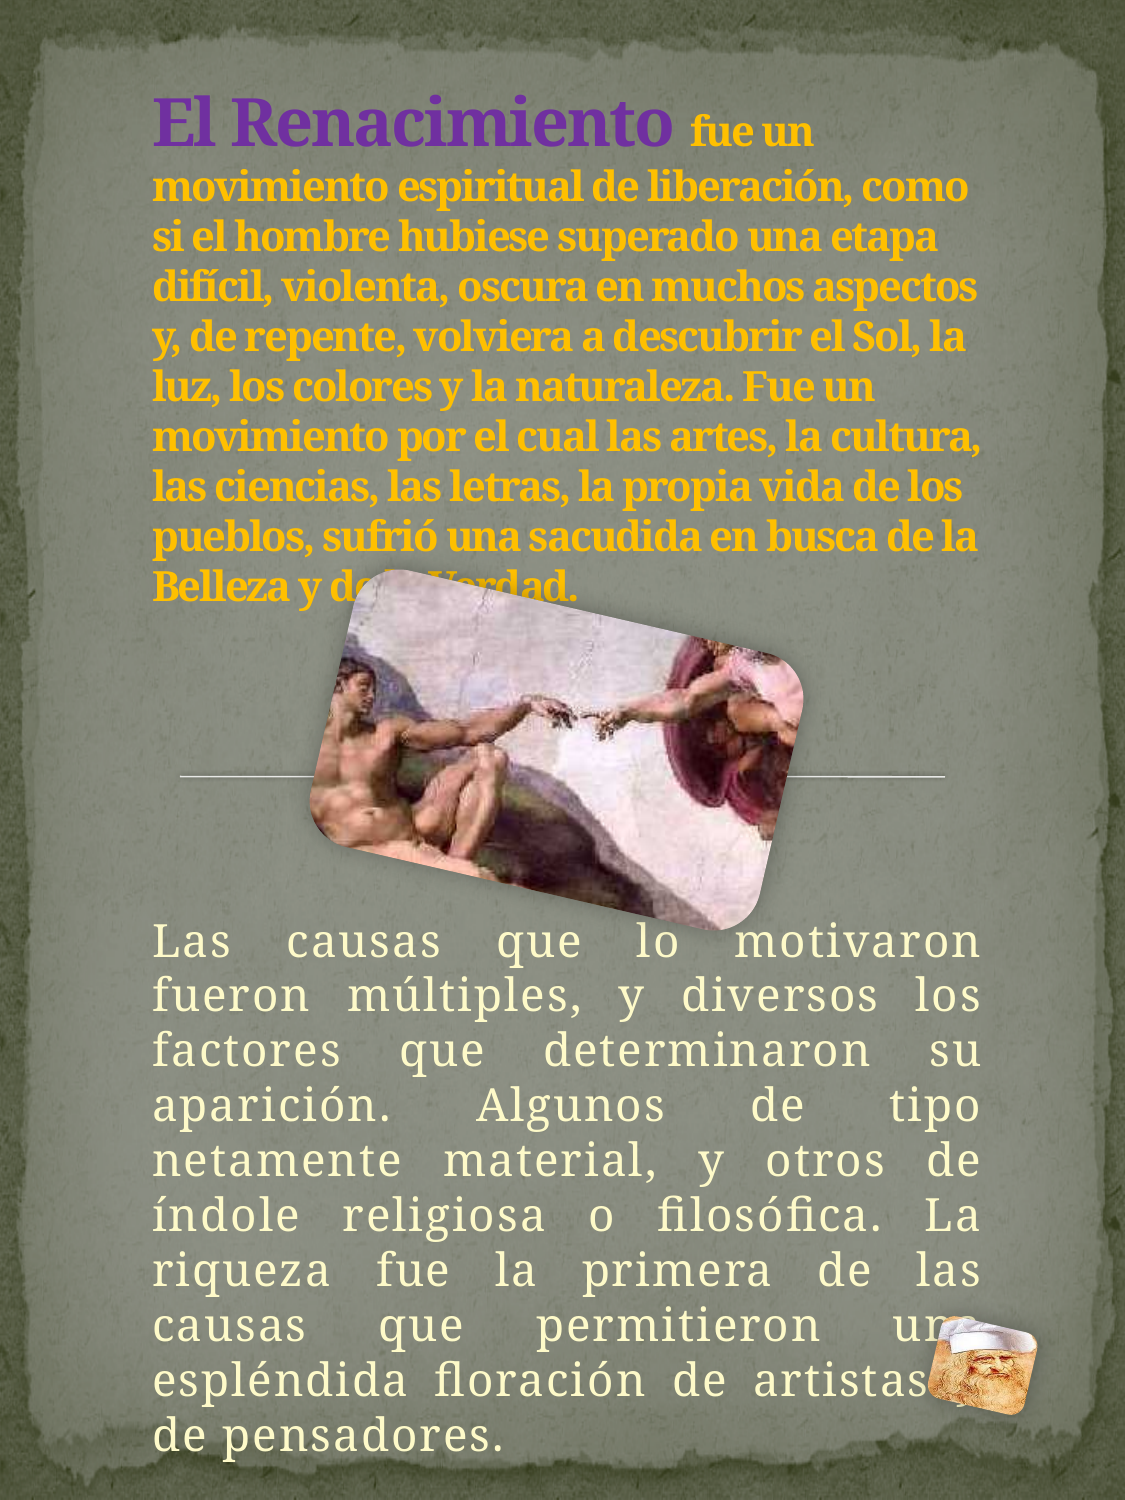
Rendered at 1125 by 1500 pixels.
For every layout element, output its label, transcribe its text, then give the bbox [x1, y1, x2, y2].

subtitle Las causas que lo motivaron fueron múltiples, y diversos los factores que determinaron su aparición. Algunos de tipo netamente material, y otros de índole religiosa o filosófica. La riqueza fue la primera de las causas que permitieron una espléndida floración de artistas y de pensadores. [136, 903, 1000, 1365]
picture [309, 569, 804, 931]
title El Renacimiento fue un movimiento espiritual de liberación, como si el hombre hubiese superado una etapa difícil, violenta, oscura en muchos aspectos y, de repente, volviera a descubrir el Sol, la luz, los colores y la naturaleza. Fue un movimiento por el cual las artes, la cultura, las ciencias, las letras, la propia vida de los pueblos, sufrió una sacudida en busca de la Belleza y de la Verdad. [137, 230, 1000, 668]
picture [927, 1316, 1038, 1415]
